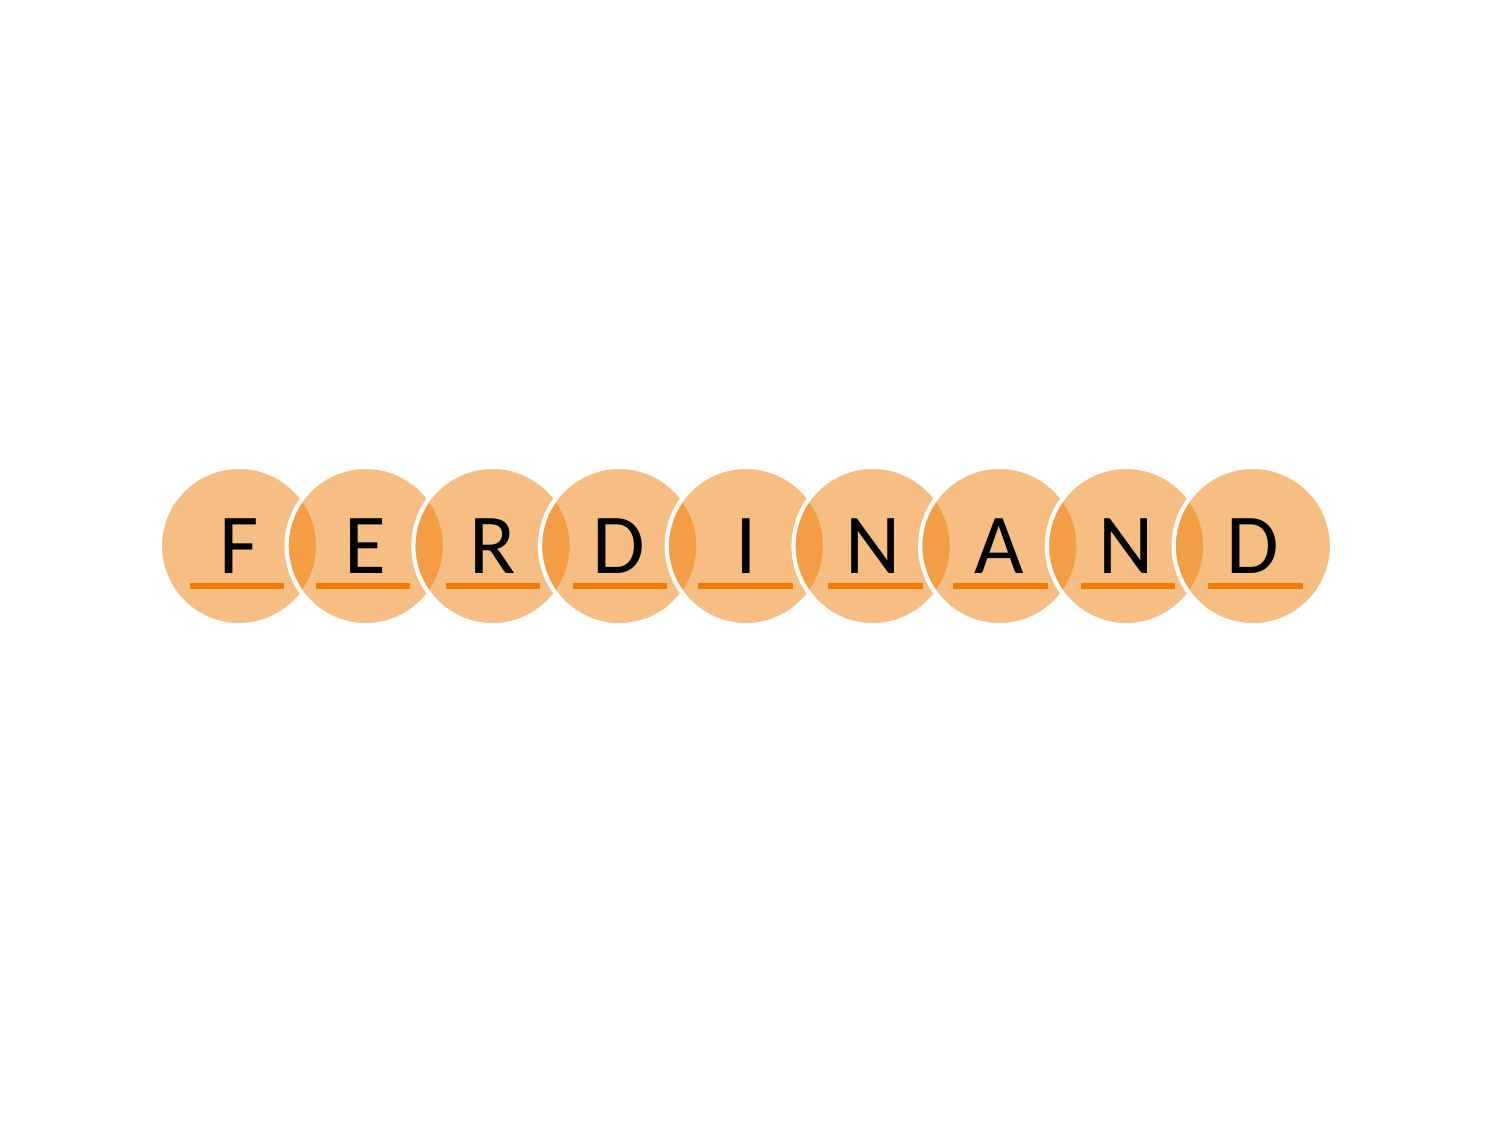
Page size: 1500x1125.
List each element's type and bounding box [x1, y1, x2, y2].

text_box [159, 207, 1333, 885]
